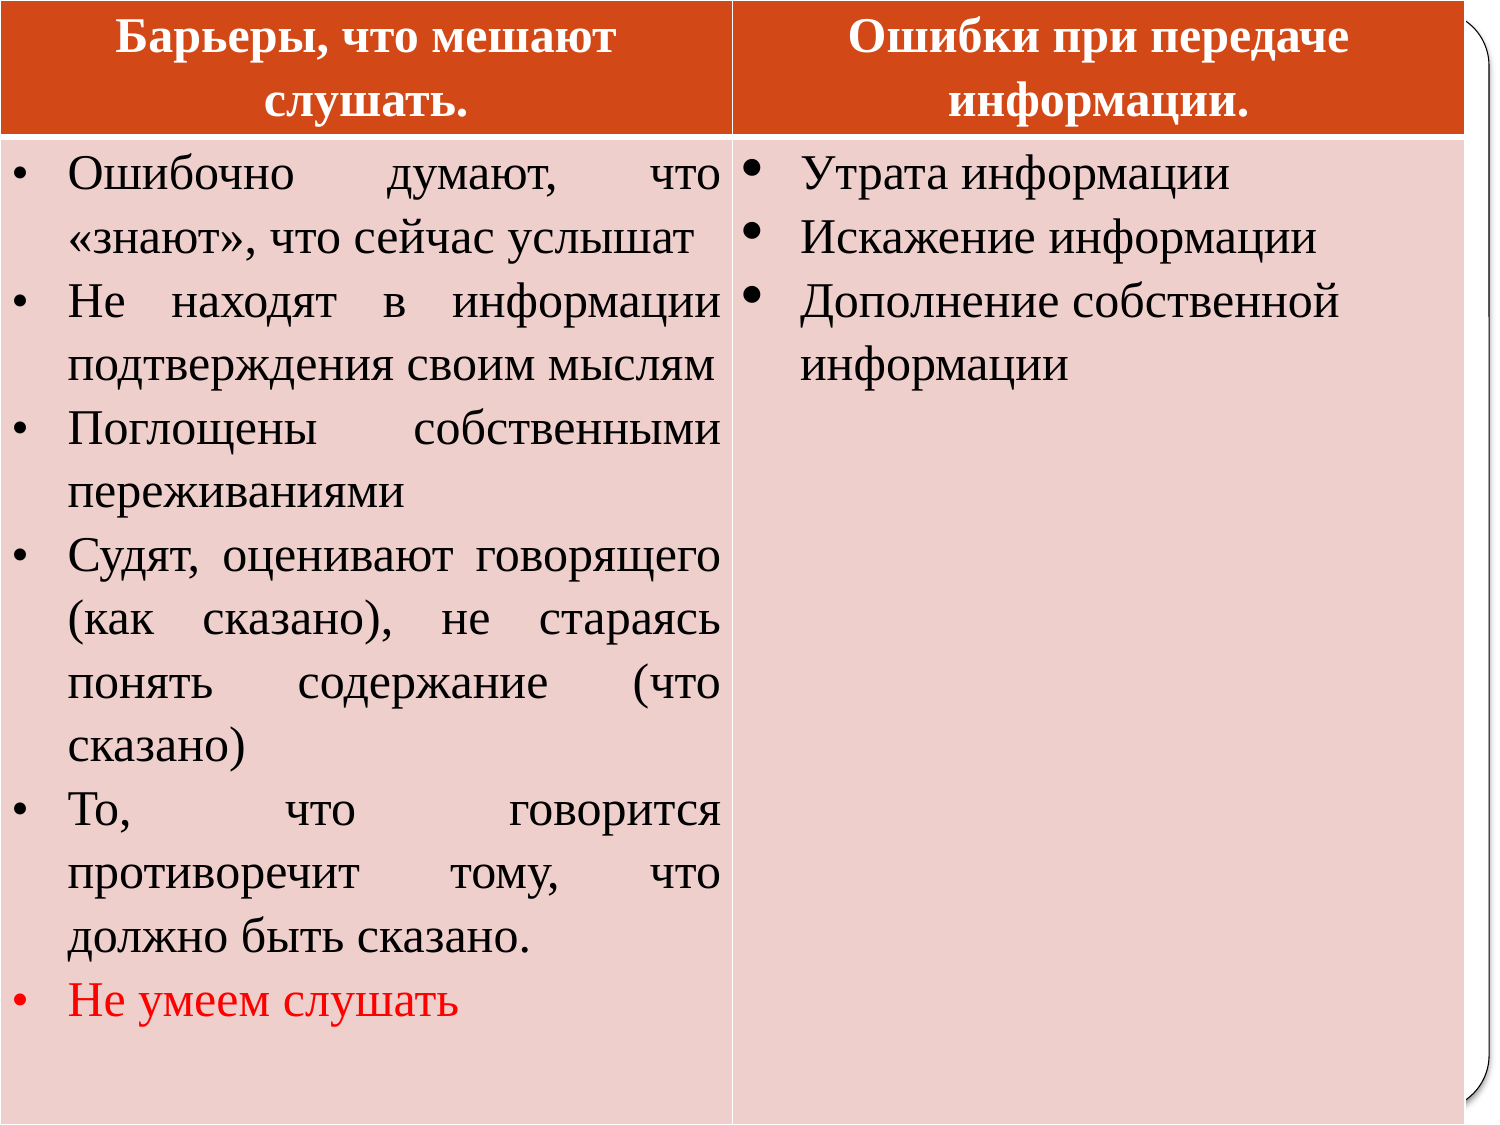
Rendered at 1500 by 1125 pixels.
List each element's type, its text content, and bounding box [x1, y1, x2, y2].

table_cell Ошибочно думают, что «знают», что сейчас услышат Не находят в информации подтверждения своим мыслям Поглощены собственными переживаниями Судят, оценивают говорящего (как сказано), не стараясь понять содержание (что сказано) То, что говорится противоречит тому, что должно быть сказано. Не умеем слушать [1, 140, 732, 1124]
table_header Ошибки при передаче информации. [733, 1, 1464, 134]
table_header Барьеры, что мешают слушать. [1, 1, 732, 134]
table_cell Утрата информации Искажение информации Дополнение собственной информации [733, 140, 1464, 1124]
